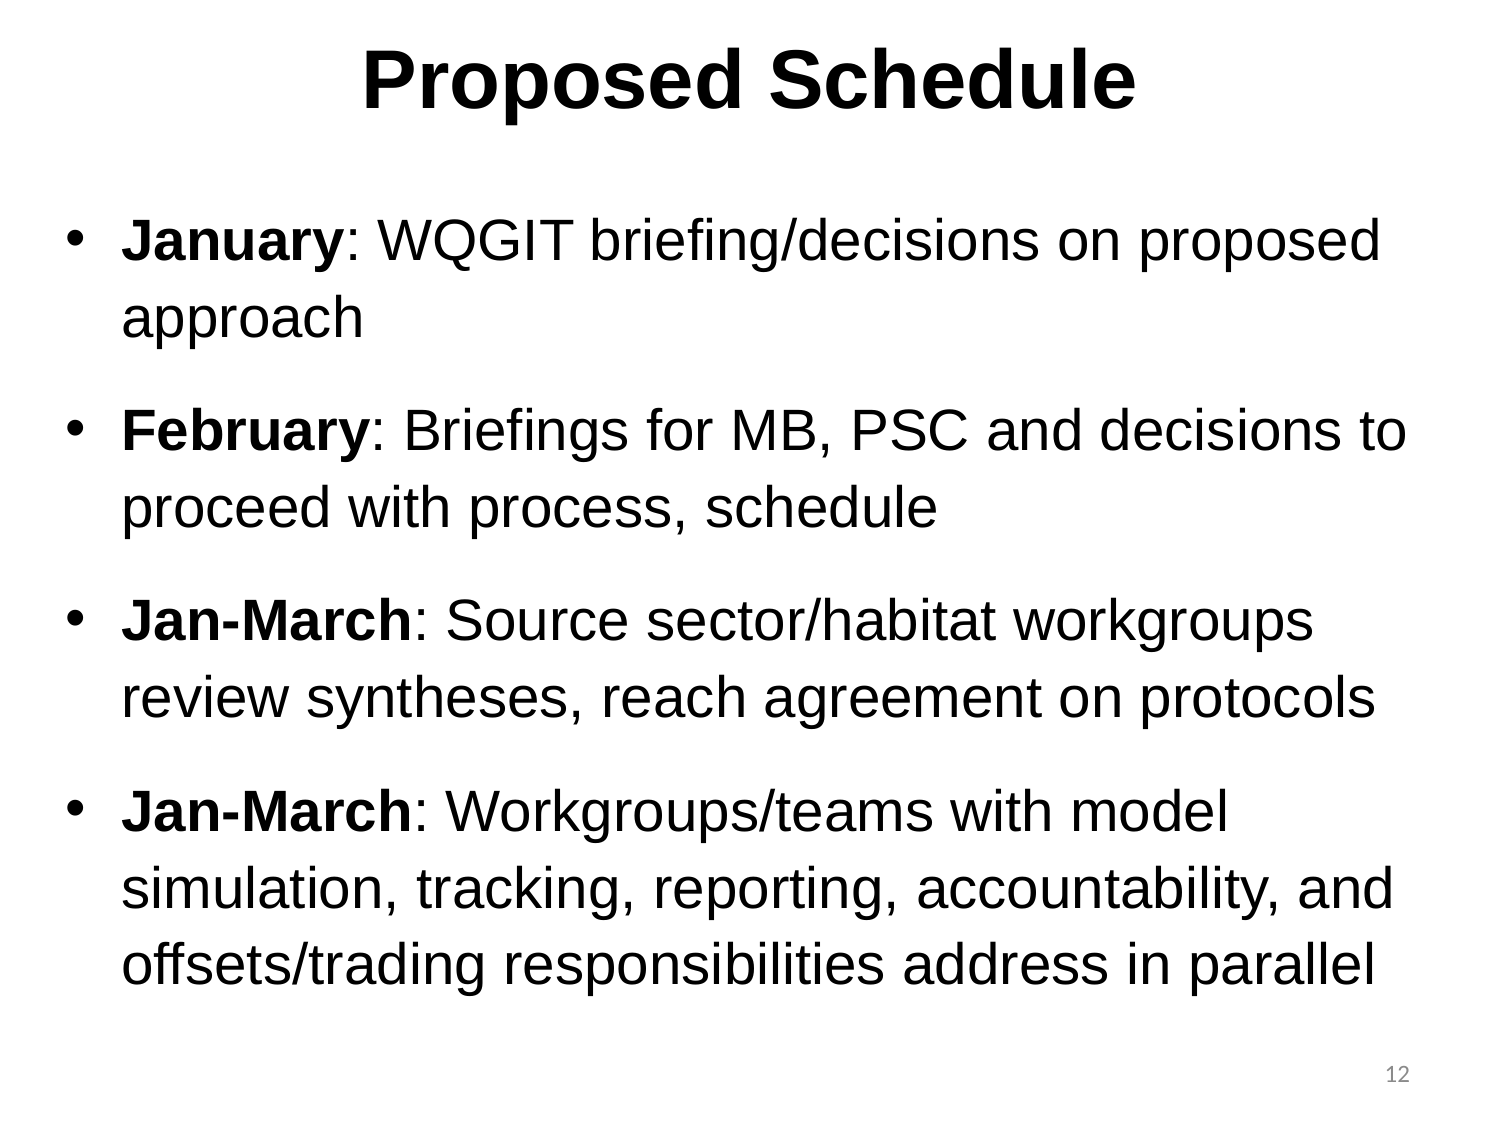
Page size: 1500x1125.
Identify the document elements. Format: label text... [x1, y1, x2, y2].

title Proposed Schedule [75, 0, 1425, 150]
list January: WQGIT briefing/decisions on proposed approach February: Briefings for MB, PSC and decisions to proceed with process, schedule Jan-March: Source sector/habitat workgroups review syntheses, reach agreement on protocols Jan-March: Workgroups/teams with model simulation, tracking, reporting, accountability, and offsets/trading responsibilities address in parallel [50, 187, 1438, 1088]
slide_number 12 [1074, 1042, 1425, 1103]
